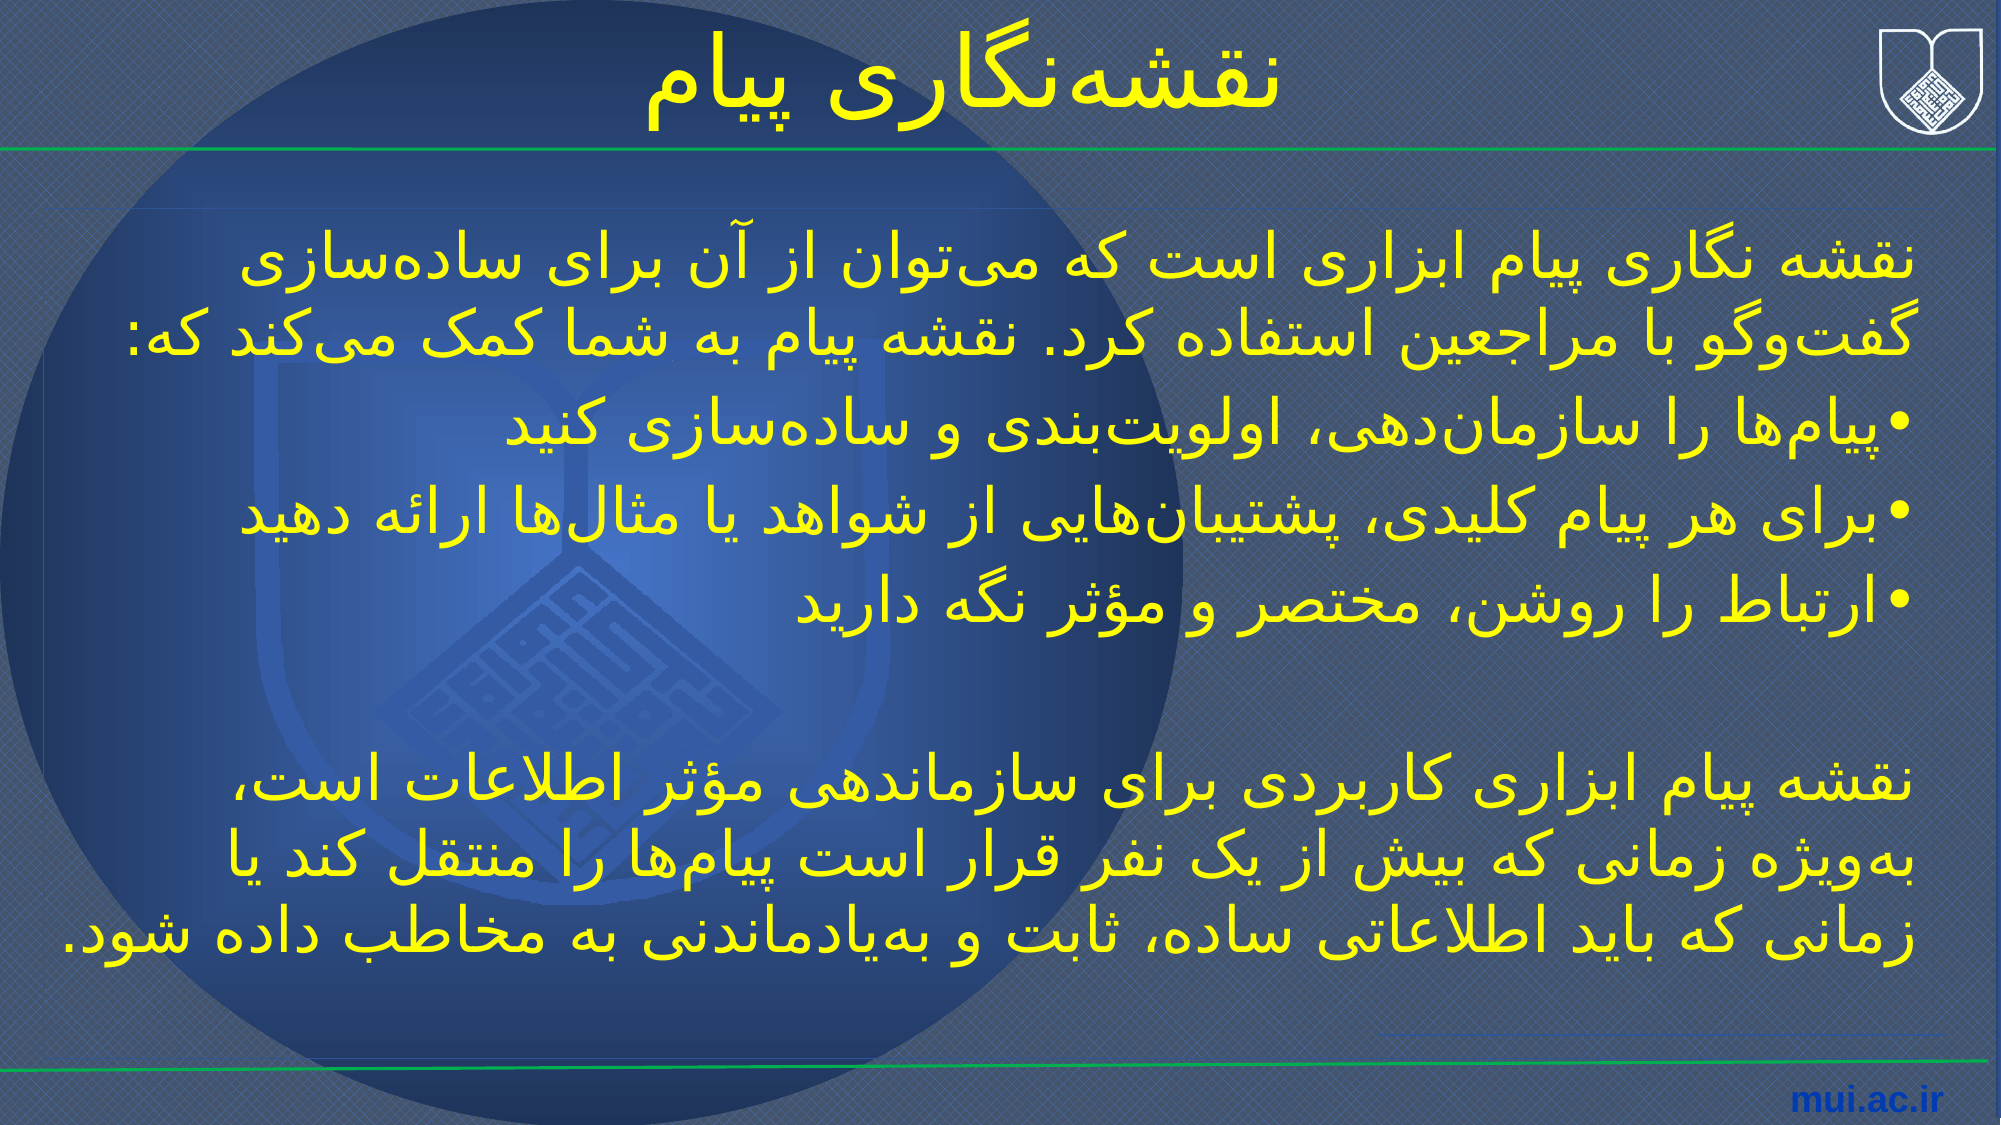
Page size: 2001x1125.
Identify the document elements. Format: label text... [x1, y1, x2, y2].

list نقشه‌ نگاری پیام ابزاری است که می‌توان از آن برای ساده‌سازی گفت‌وگو با مراجعین استفاده کرد. نقشه پیام به شما کمک می‌کند که: • پیام‌ها را سازمان‌دهی، اولویت‌بندی و ساده‌سازی کنید • برای هر پیام کلیدی، پشتیبان‌هایی از شواهد یا مثال‌ها ارائه دهید • ارتباط را روشن، مختصر و مؤثر نگه دارید نقشه پیام ابزاری کاربردی برای سازماندهی مؤثر اطلاعات است، به‌ویژه زمانی که بیش از یک نفر قرار است پیام‌ها را منتقل کند یا زمانی که باید اطلاعاتی ساده، ثابت و به‌یادماندنی به مخاطب داده شود. [43, 208, 1934, 1059]
text_box نقشه‌نگاری پیام [456, 0, 1473, 117]
picture [1874, 0, 1988, 138]
